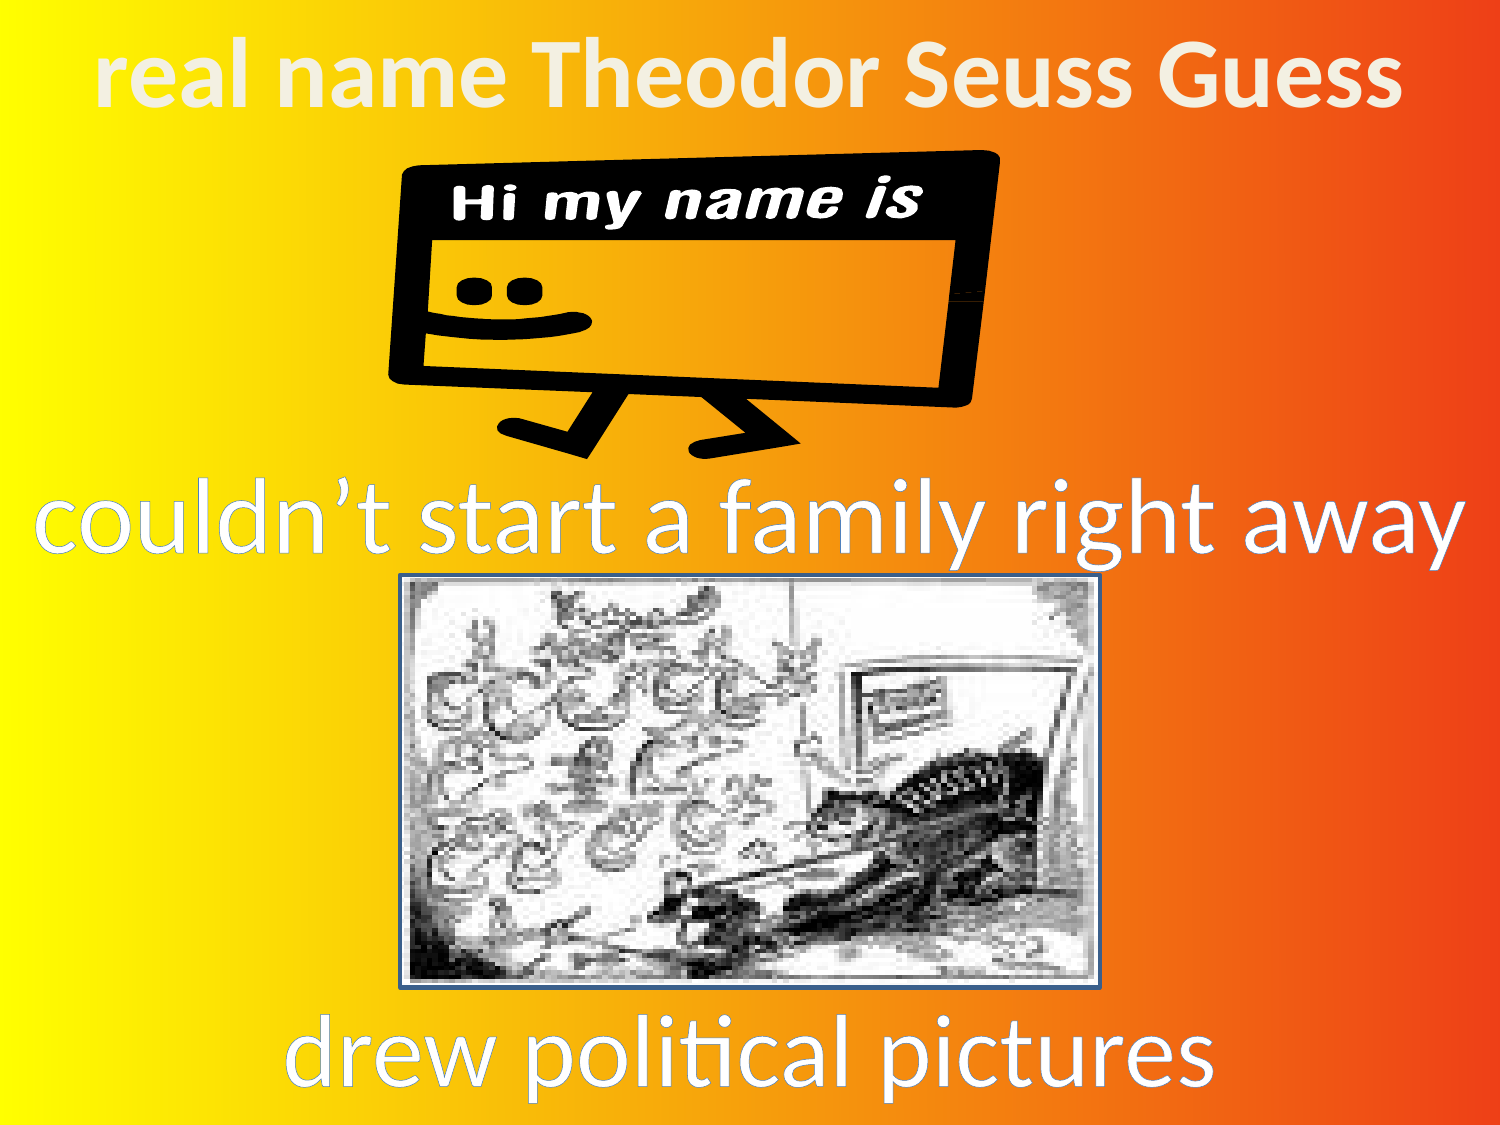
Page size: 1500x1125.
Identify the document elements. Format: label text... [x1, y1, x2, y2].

text_box couldn’t start a family right away [0, 437, 1500, 583]
picture [387, 149, 1001, 461]
text_box drew political pictures [0, 974, 1500, 1115]
text_box [398, 573, 1102, 990]
text_box real name Theodor Seuss Guess [0, 0, 1500, 135]
